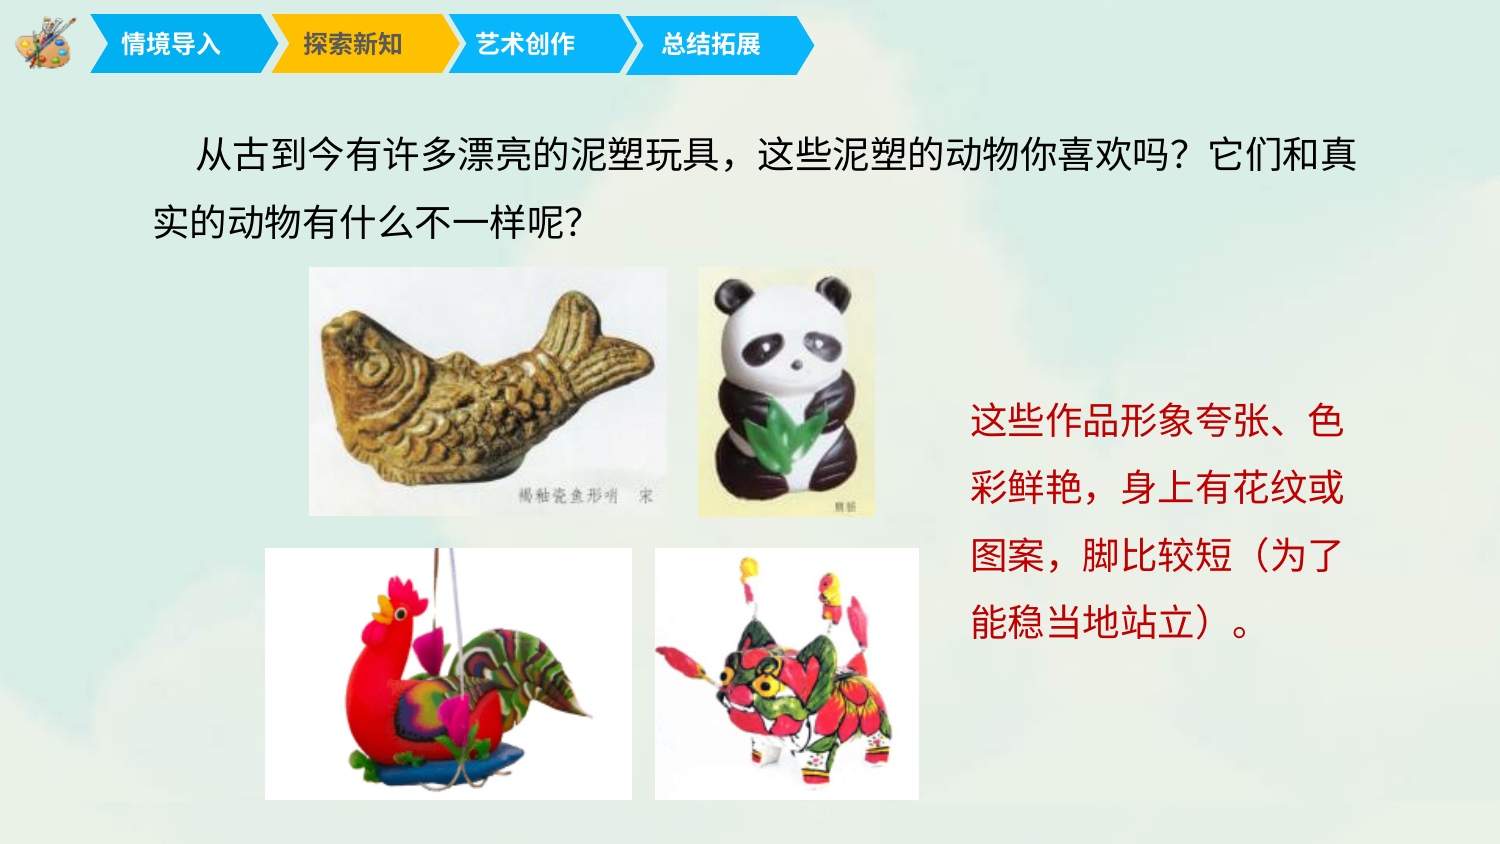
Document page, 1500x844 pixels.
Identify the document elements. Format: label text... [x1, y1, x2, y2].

picture [0, 0, 1500, 844]
text_box 从古到今有许多漂亮的泥塑玩具，这些泥塑的动物你喜欢吗？它们和真实的动物有什么不一样呢？ [141, 103, 1380, 250]
text_box 这些作品形象夸张、色彩鲜艳，身上有花纹或图案，脚比较短（为了能稳当地站立）。 [958, 368, 1363, 650]
